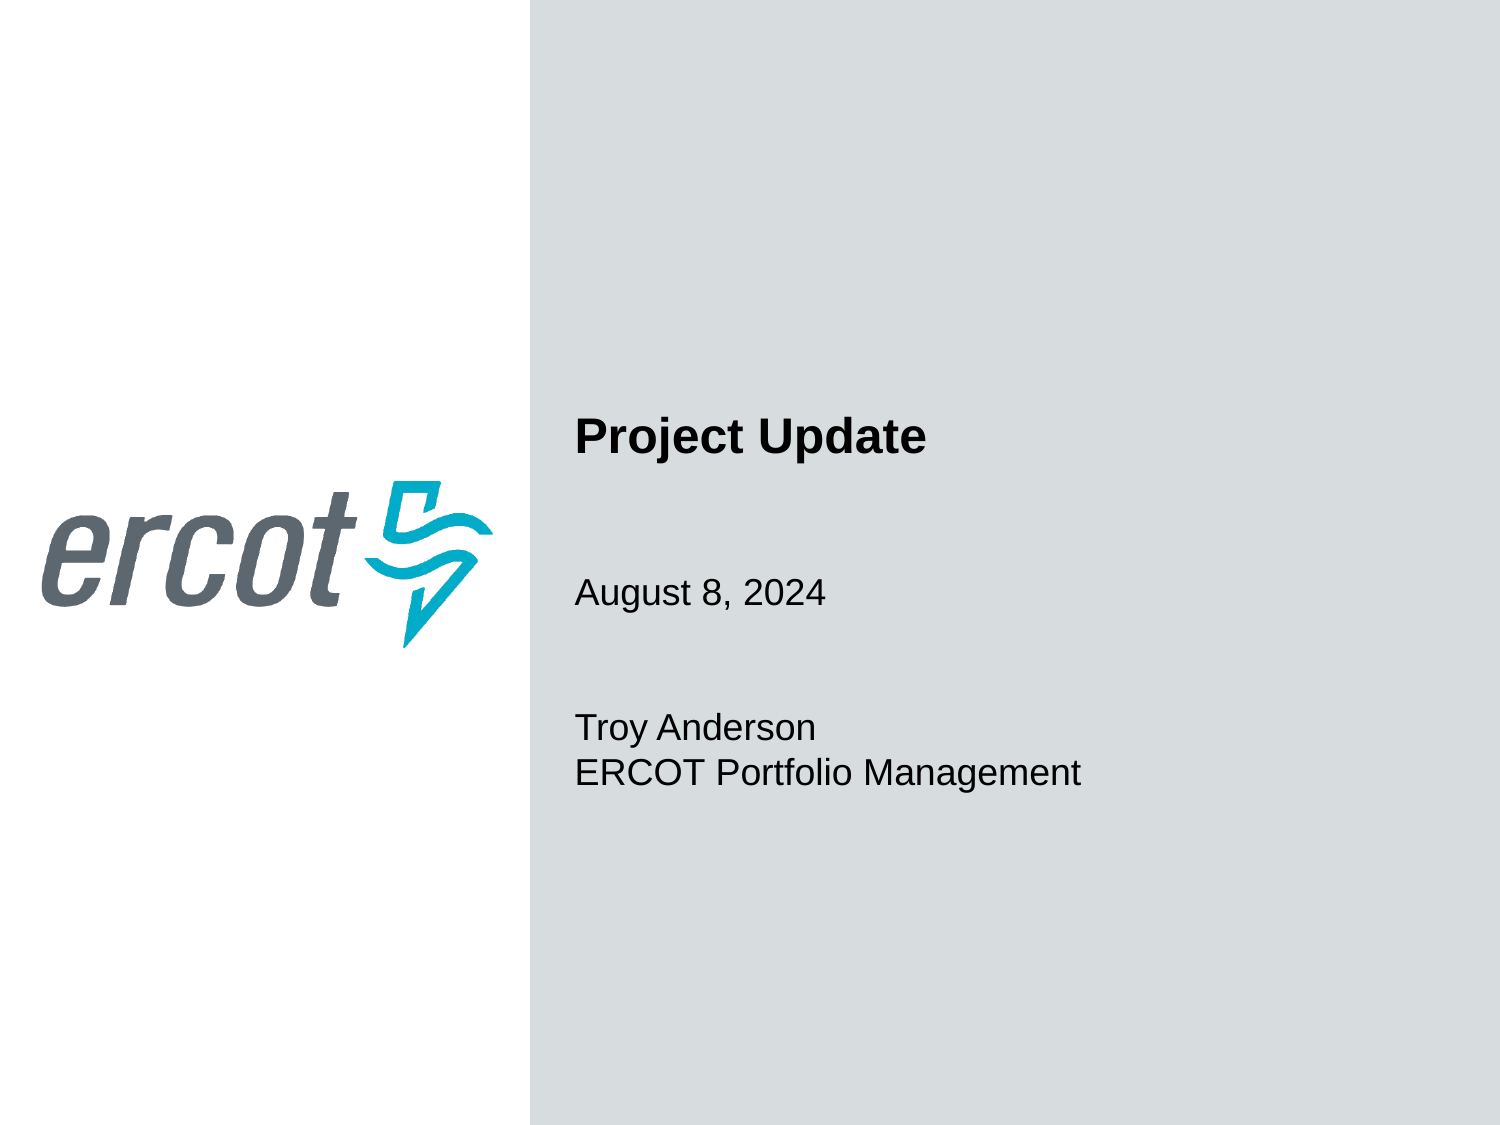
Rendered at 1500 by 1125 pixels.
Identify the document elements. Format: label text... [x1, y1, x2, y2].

picture [32, 471, 501, 654]
text_box Project Update August 8, 2024 Troy Anderson ERCOT Portfolio Management [559, 395, 1486, 801]
